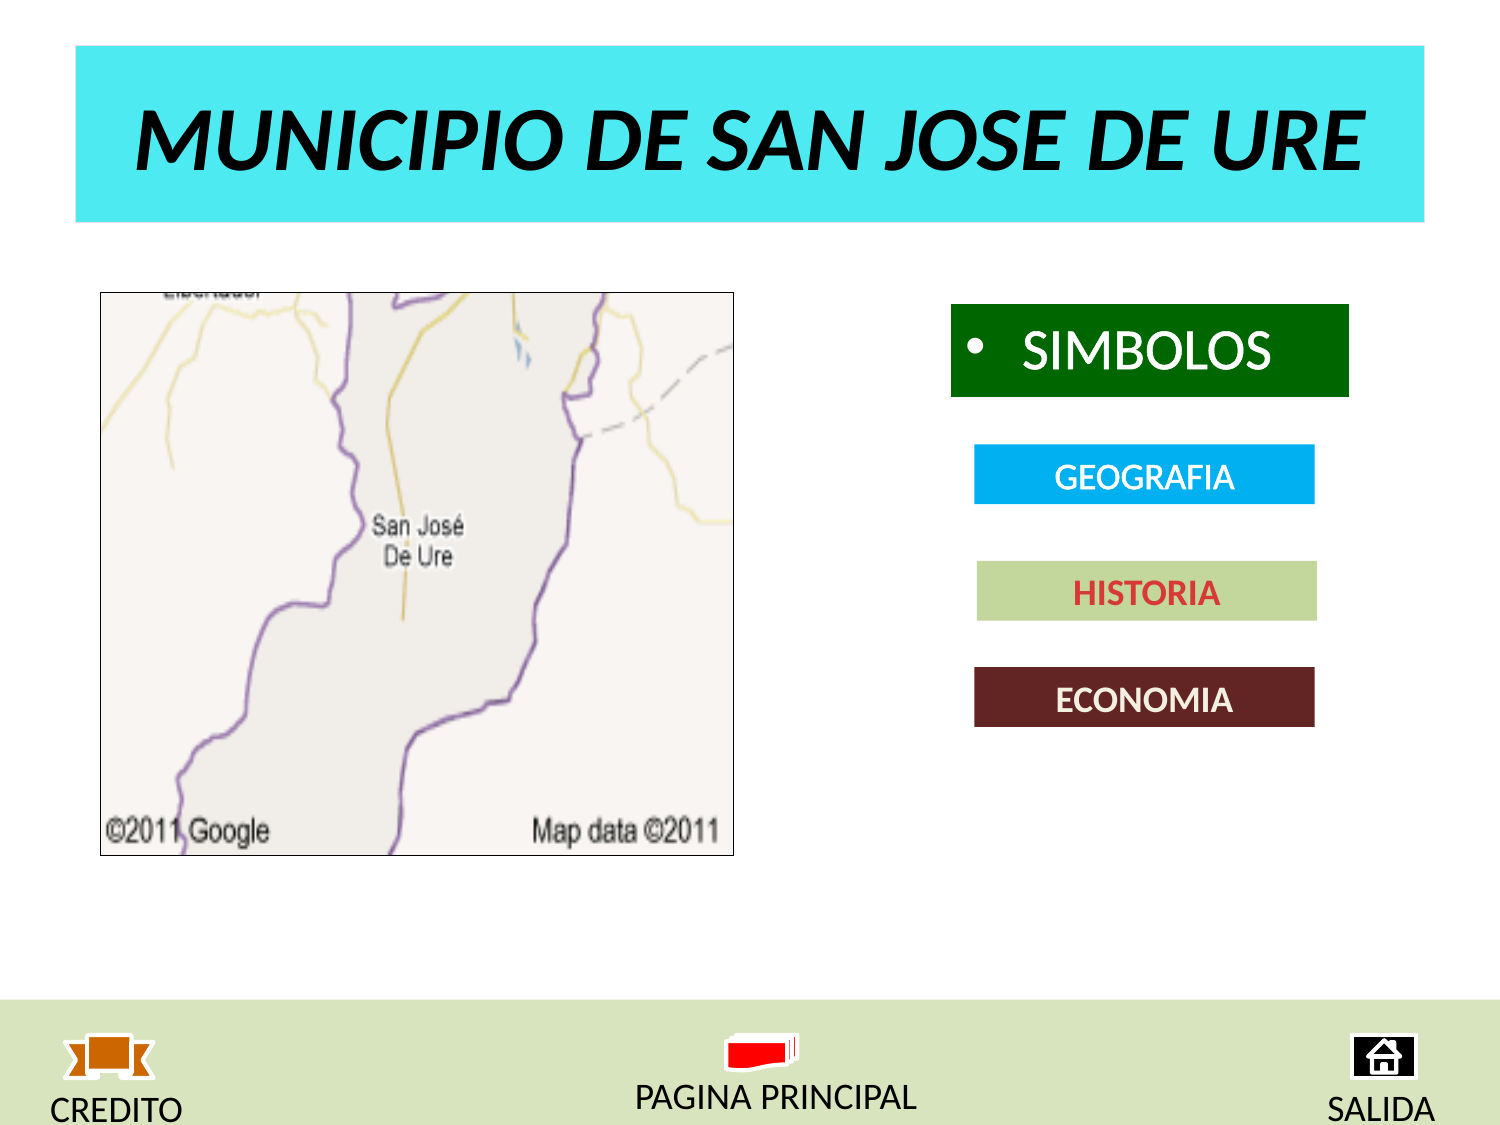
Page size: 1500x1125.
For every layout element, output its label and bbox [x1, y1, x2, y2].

text_box [950, 303, 1350, 398]
picture [100, 292, 734, 856]
text_box [974, 444, 1315, 505]
text_box [0, 997, 1500, 1125]
text_box [976, 560, 1317, 621]
text_box [974, 667, 1315, 727]
title [75, 45, 1425, 223]
